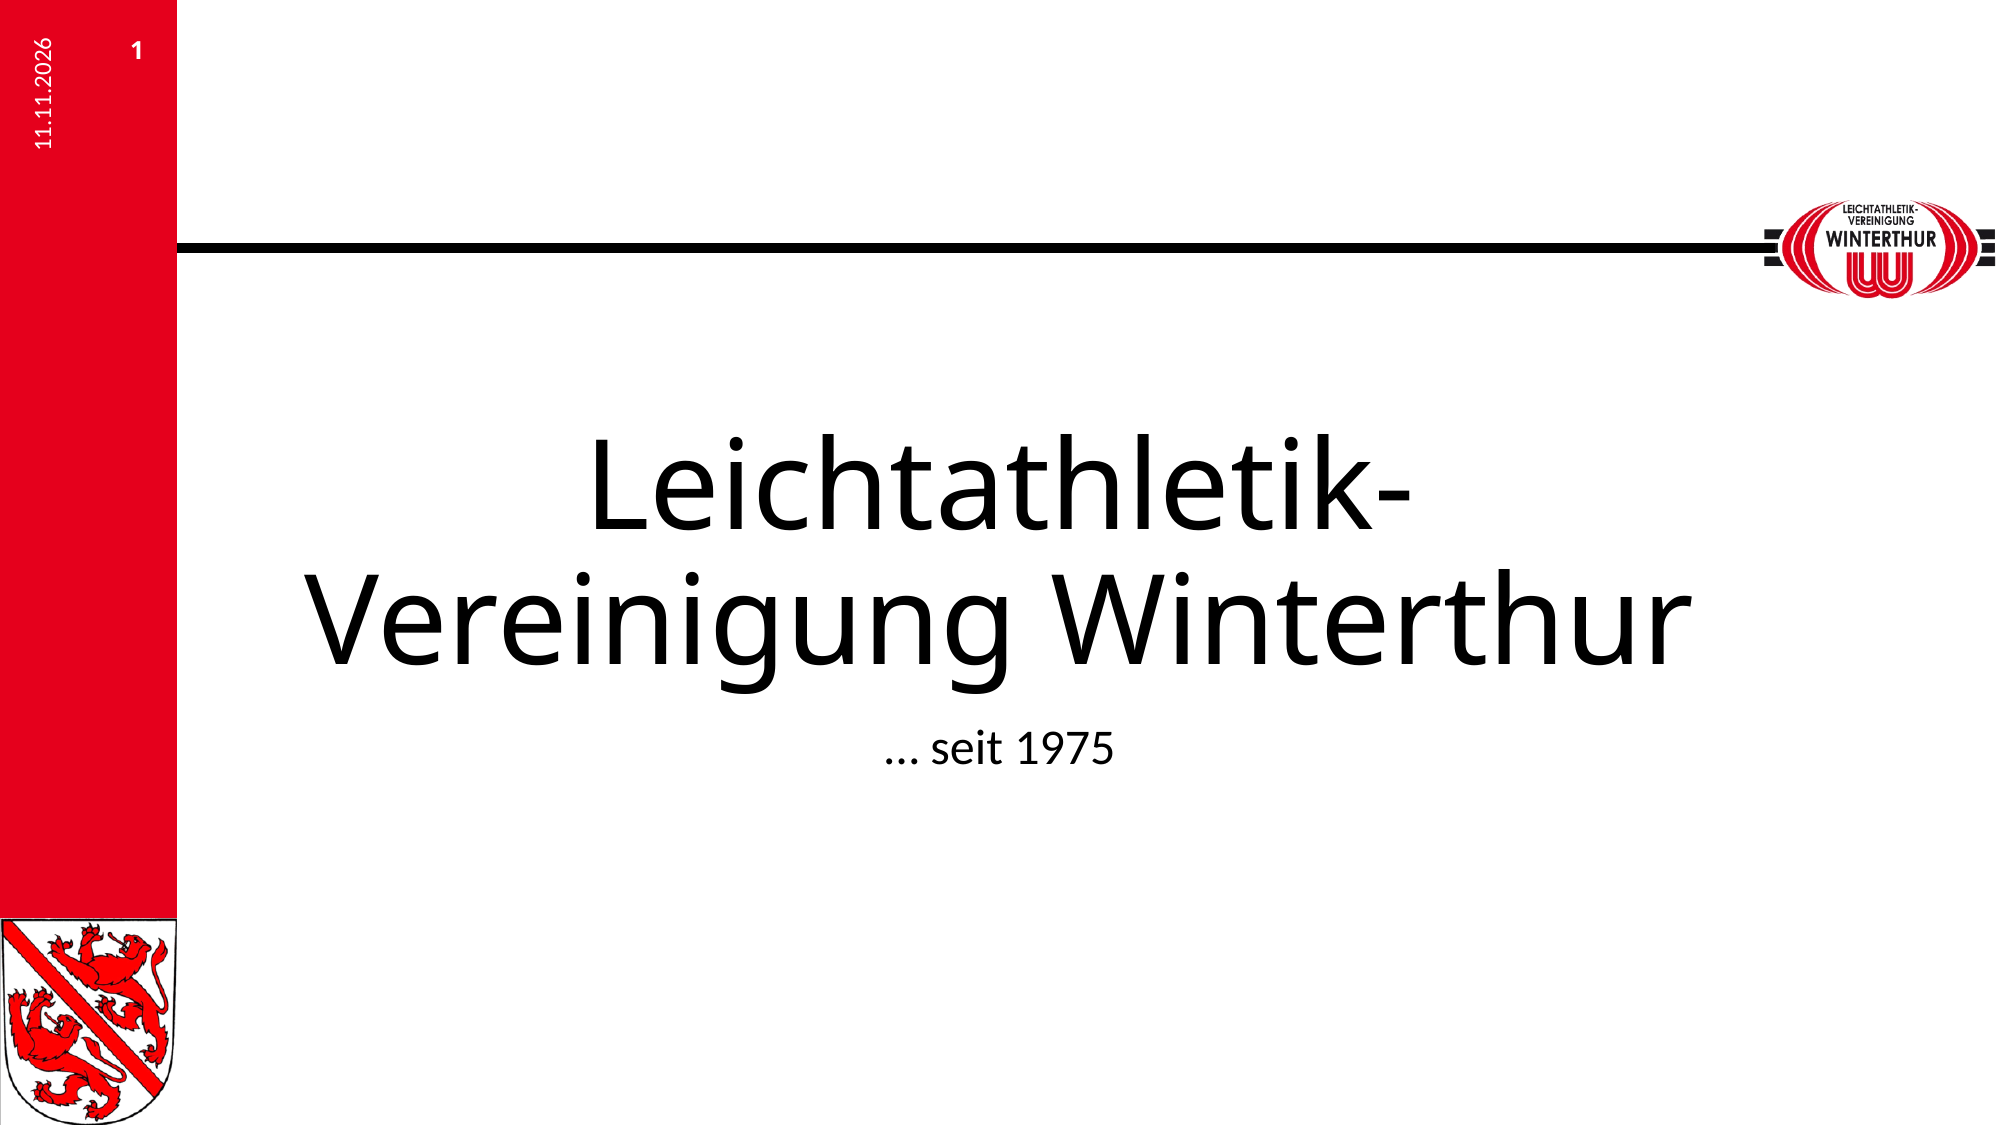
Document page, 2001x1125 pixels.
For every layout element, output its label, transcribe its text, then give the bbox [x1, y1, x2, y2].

picture [1758, 193, 2001, 305]
slide_number 1 [104, 20, 160, 83]
subtitle … seit 1975 [249, 714, 1750, 986]
title Leichtathletik-Vereinigung Winterthur [249, 307, 1750, 699]
picture [0, 918, 177, 1125]
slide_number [11, 22, 71, 473]
